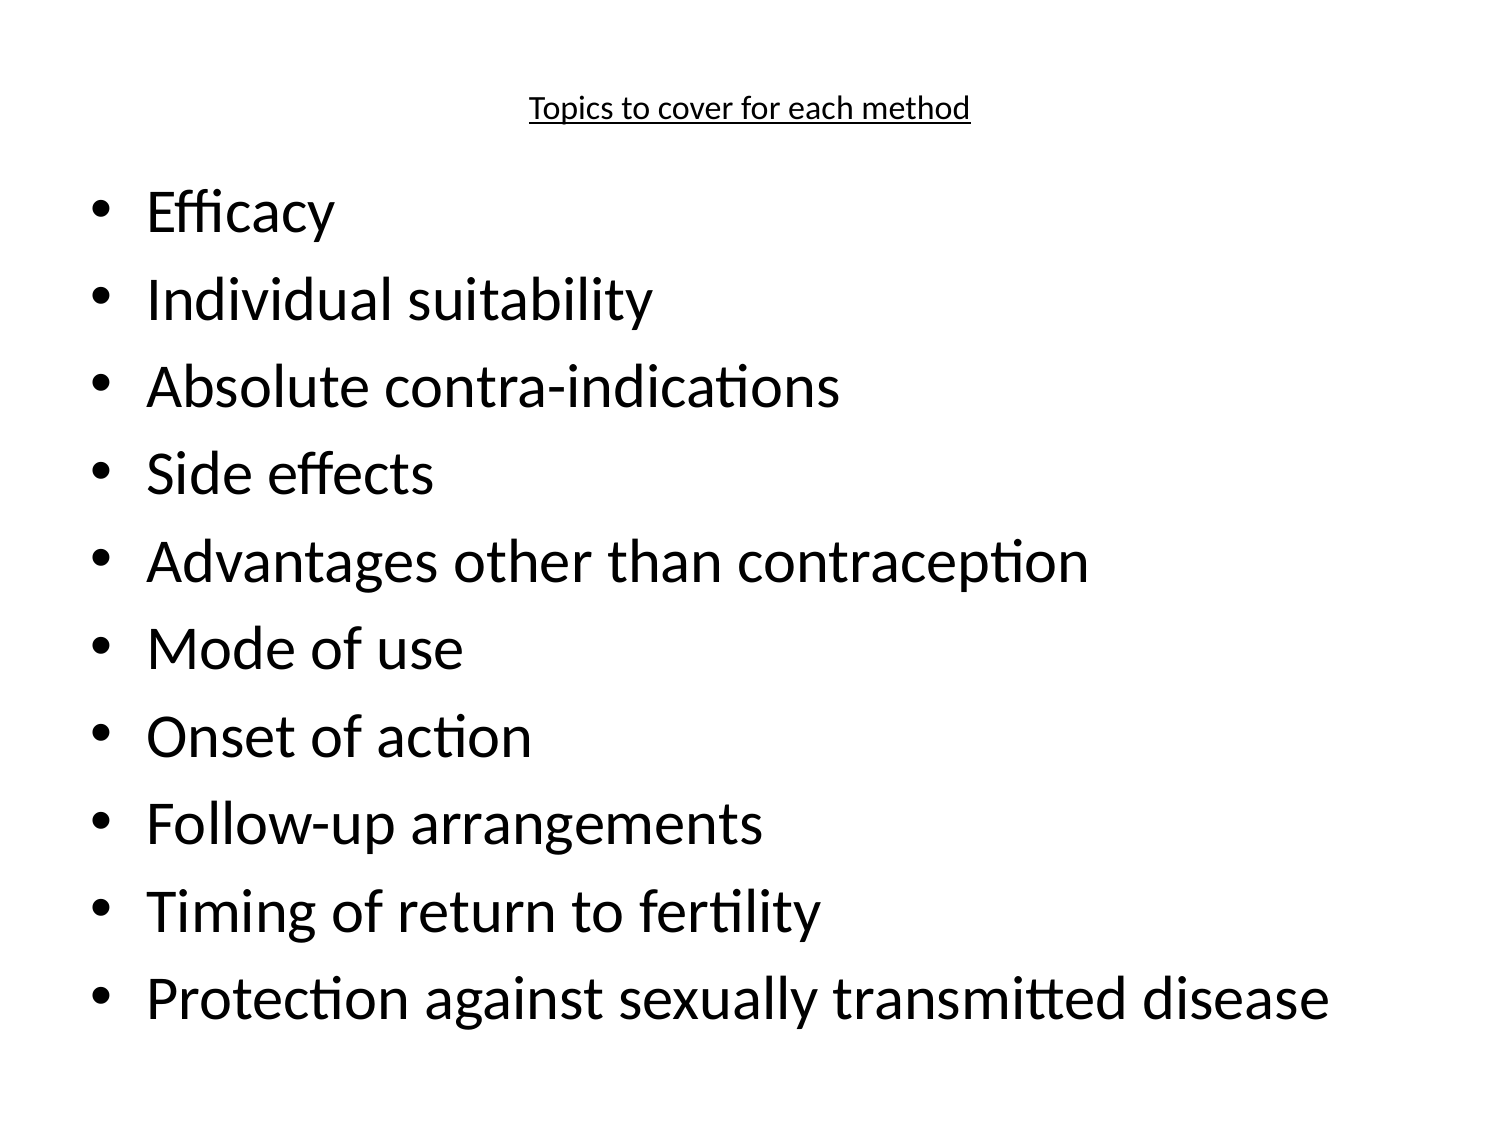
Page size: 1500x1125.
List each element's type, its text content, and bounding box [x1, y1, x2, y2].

list Efficacy Individual suitability Absolute contra-indications Side effects Advantages other than contraception Mode of use Onset of action Follow-up arrangements Timing of return to fertility Protection against sexually transmitted disease [75, 162, 1463, 1100]
title Topics to cover for each method [75, 37, 1425, 162]
